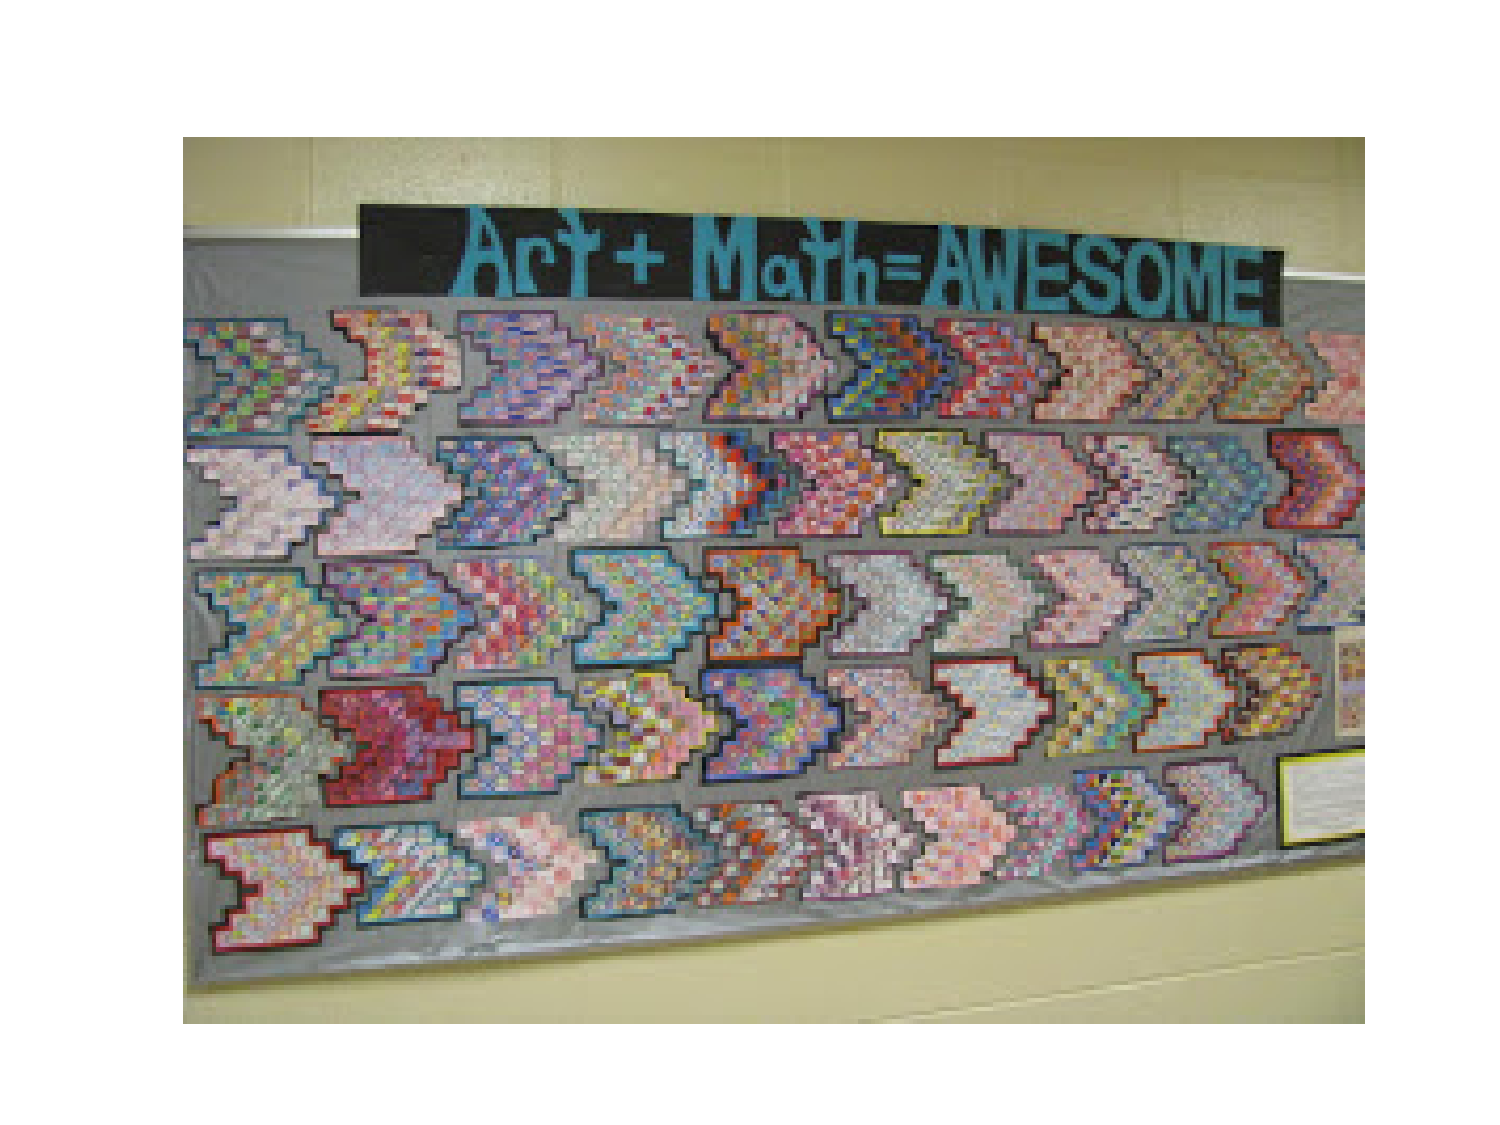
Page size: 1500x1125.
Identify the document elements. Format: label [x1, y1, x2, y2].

picture [182, 136, 1365, 1024]
